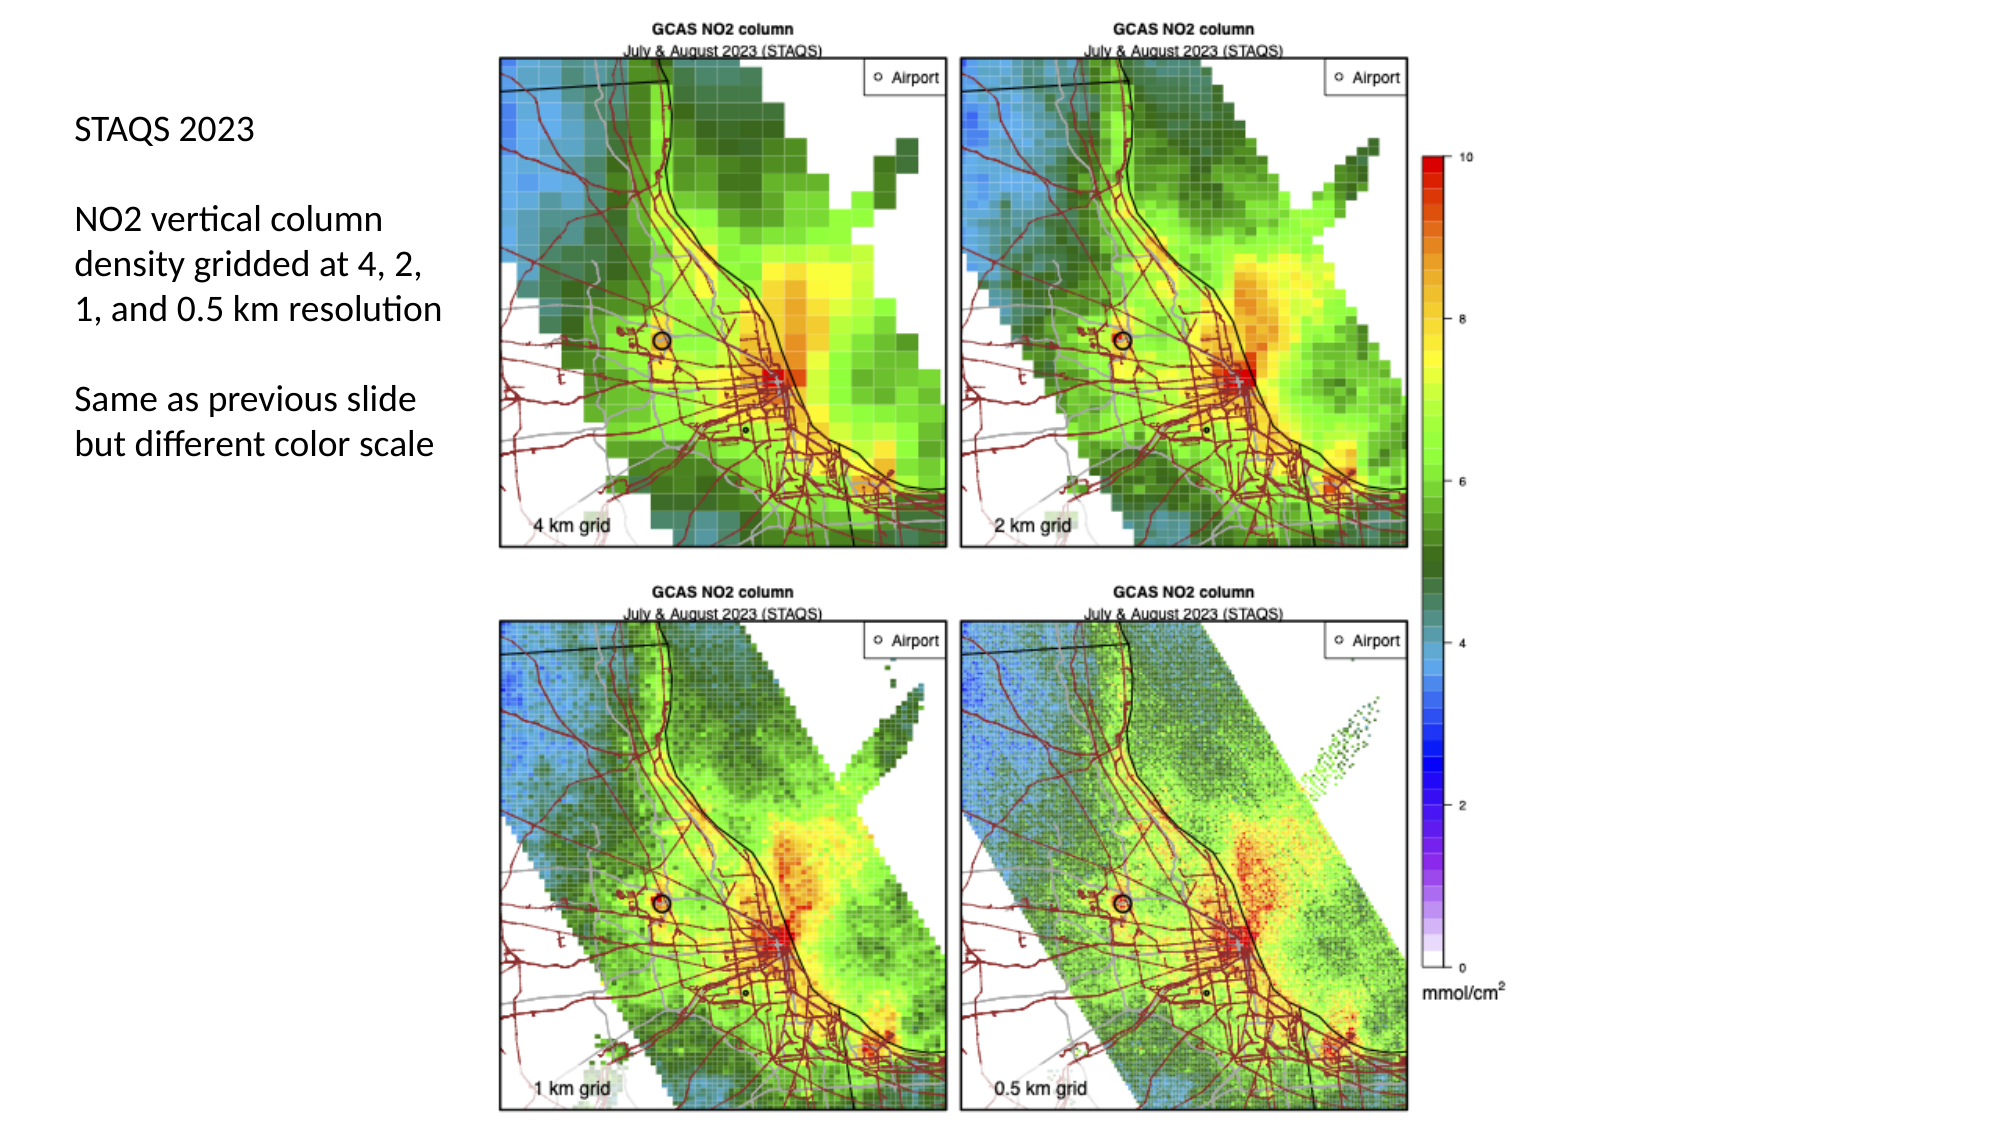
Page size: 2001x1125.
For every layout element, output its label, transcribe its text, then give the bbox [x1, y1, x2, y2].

picture [493, 0, 1507, 1125]
text_box STAQS 2023 NO2 vertical column density gridded at 4, 2, 1, and 0.5 km resolution Same as previous slide but different color scale [59, 96, 460, 472]
